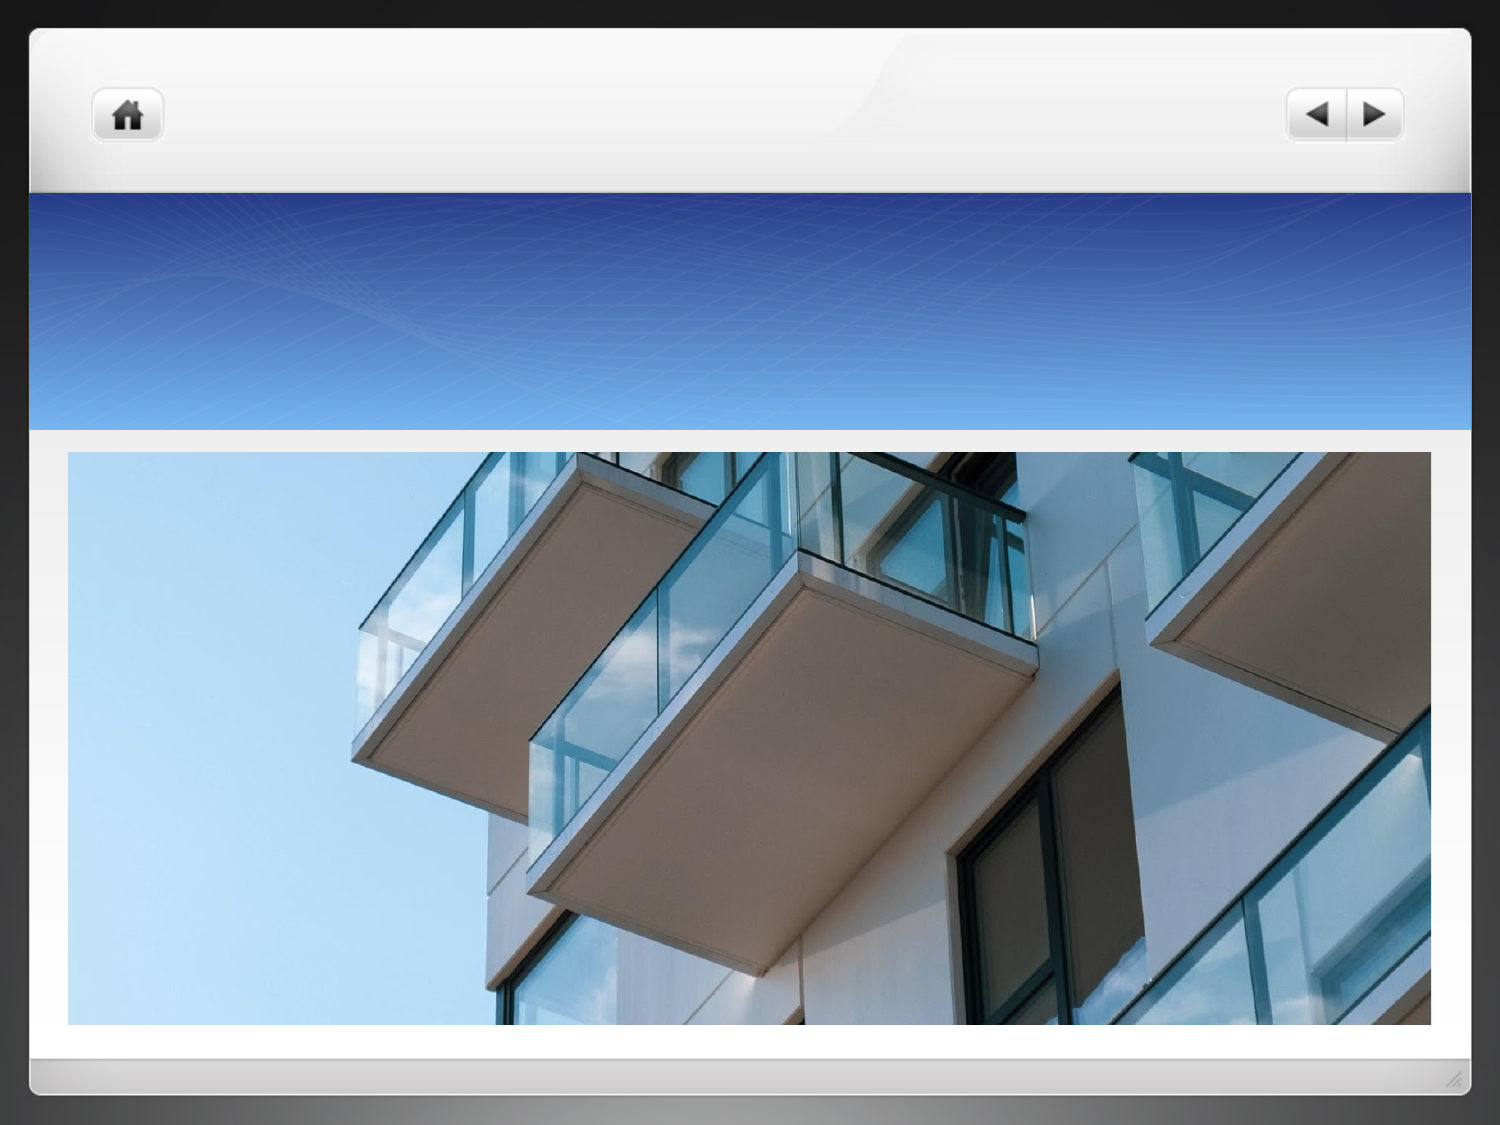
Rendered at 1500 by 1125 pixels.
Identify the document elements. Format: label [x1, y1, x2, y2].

picture [0, 0, 1500, 1125]
list [67, 451, 1432, 1026]
